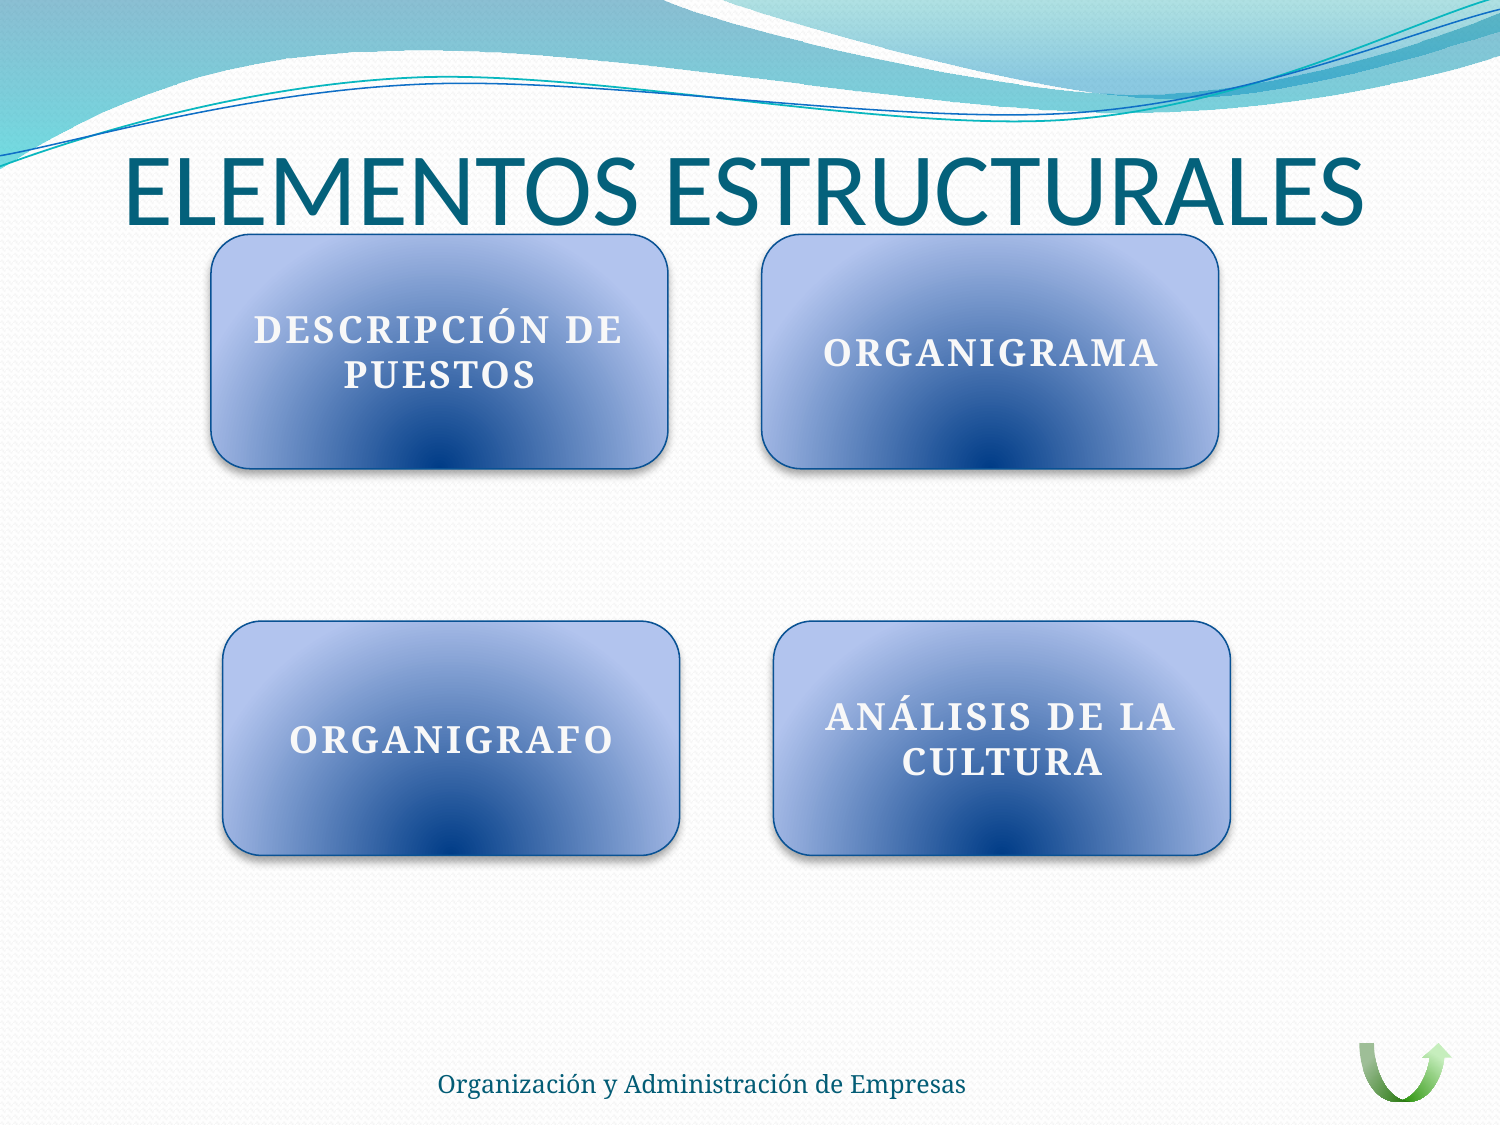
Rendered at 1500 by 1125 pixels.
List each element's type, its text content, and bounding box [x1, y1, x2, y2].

text_box DESCRIPCIÓN DE PUESTOS [210, 247, 669, 470]
title ELEMENTOS ESTRUCTURALES [70, 58, 1421, 247]
text_box [1359, 1042, 1452, 1102]
text_box ORGANIGRAFO [221, 620, 681, 857]
text_box ORGANIGRAMA [760, 247, 1220, 470]
footer Organización y Administración de Empresas [437, 1042, 988, 1103]
text_box ANÁLISIS DE LA CULTURA [772, 620, 1232, 857]
